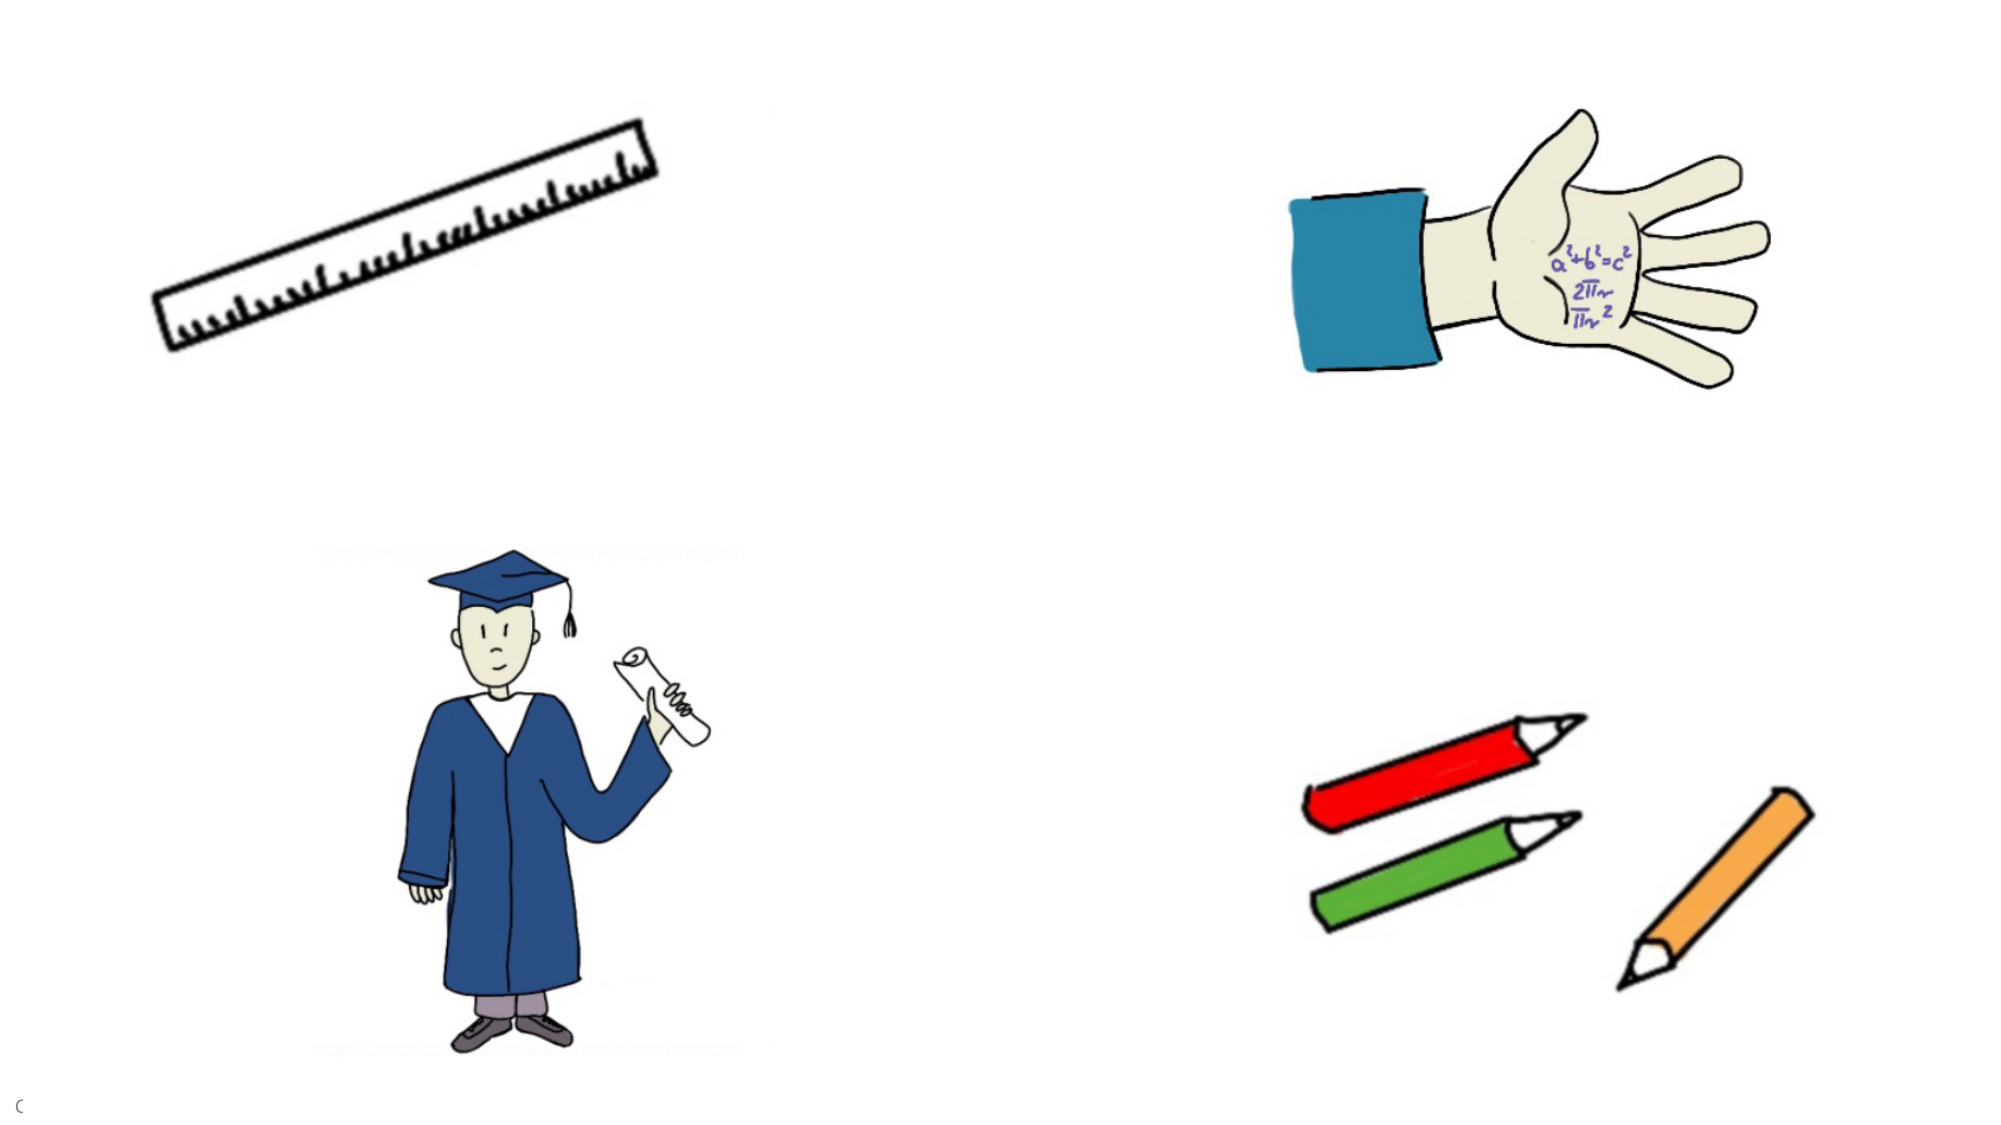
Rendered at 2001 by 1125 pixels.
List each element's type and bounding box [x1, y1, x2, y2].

picture [22, 0, 1977, 1125]
text_box [0, 1087, 22, 1125]
